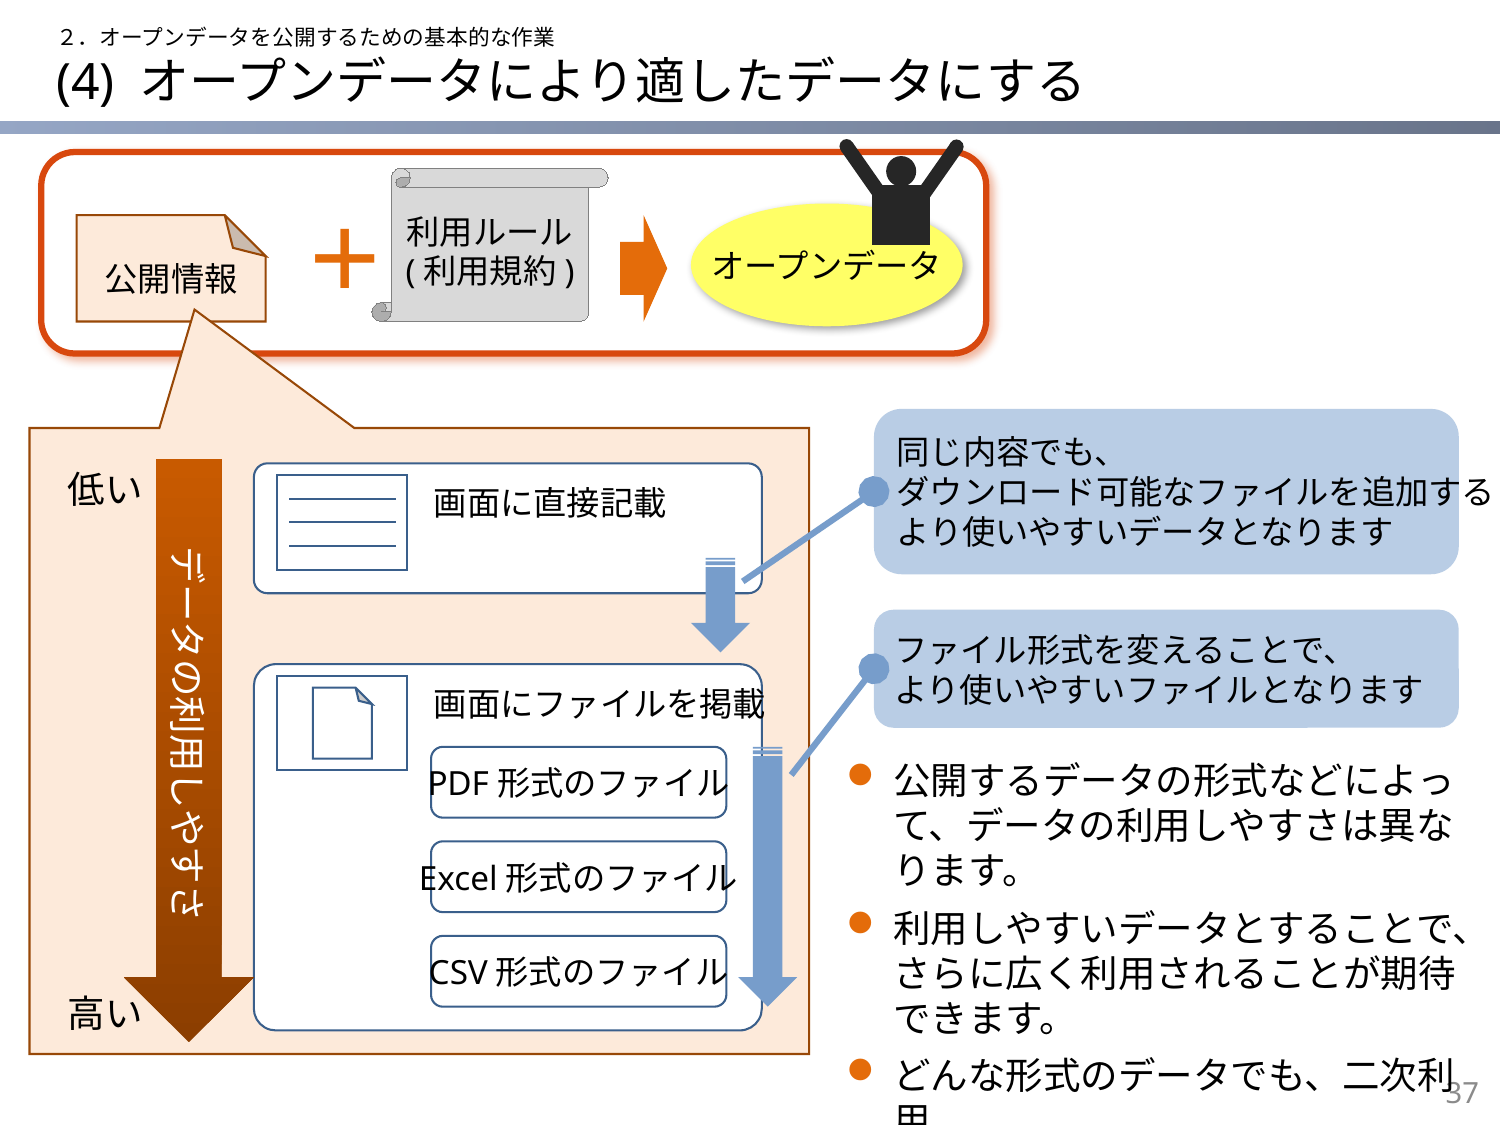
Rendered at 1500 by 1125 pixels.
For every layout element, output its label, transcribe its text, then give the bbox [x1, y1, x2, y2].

text_box [252, 462, 763, 595]
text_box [791, 668, 874, 775]
text_box 同じ内容でも、 ダウンロード可能なファイルを追加すると、 より使いやすいデータとなります [873, 408, 1459, 575]
text_box 画面にファイルを掲載 [419, 675, 727, 747]
text_box [371, 298, 589, 322]
text_box [690, 567, 751, 653]
text_box ２．オープンデータを公開するための基本的な作業 [41, 19, 1471, 58]
text_box 公開するデータの形式などによって、データの利用しやすさは異なります。 利用しやすいデータとすることで、さらに広く利用されることが期待できます。 どんな形式のデータでも、二次利用 可能なかたちで公開したデータはすべてオープンデータとなります。 [832, 749, 1489, 960]
text_box 低い [53, 458, 189, 530]
text_box 画面に直接記載 [419, 475, 727, 546]
text_box [40, 150, 988, 355]
text_box 高い [53, 983, 189, 1054]
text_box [840, 140, 963, 244]
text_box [76, 215, 266, 322]
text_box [742, 491, 874, 582]
text_box PDF形式のファイル [430, 747, 728, 819]
text_box [28, 322, 811, 1056]
text_box データの利用しやすさ [121, 457, 257, 1044]
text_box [277, 675, 408, 771]
text_box [618, 214, 669, 322]
text_box [391, 168, 609, 203]
text_box ＋ [289, 179, 384, 334]
text_box オープンデータ [690, 203, 963, 327]
text_box 利用ルール (利用規約) [383, 203, 597, 298]
text_box [738, 756, 798, 1007]
slide_number 36 [1411, 1070, 1495, 1118]
text_box [752, 750, 783, 755]
text_box Excel形式のファイル [430, 840, 728, 914]
text_box [705, 561, 736, 566]
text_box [277, 475, 408, 570]
title (4) オープンデータにより適したデータにする [41, 58, 1459, 119]
text_box CSV形式のファイル [430, 934, 728, 1008]
text_box ファイル形式を変えることで、 より使いやすいファイルとなります [873, 609, 1459, 728]
text_box [252, 663, 763, 1032]
